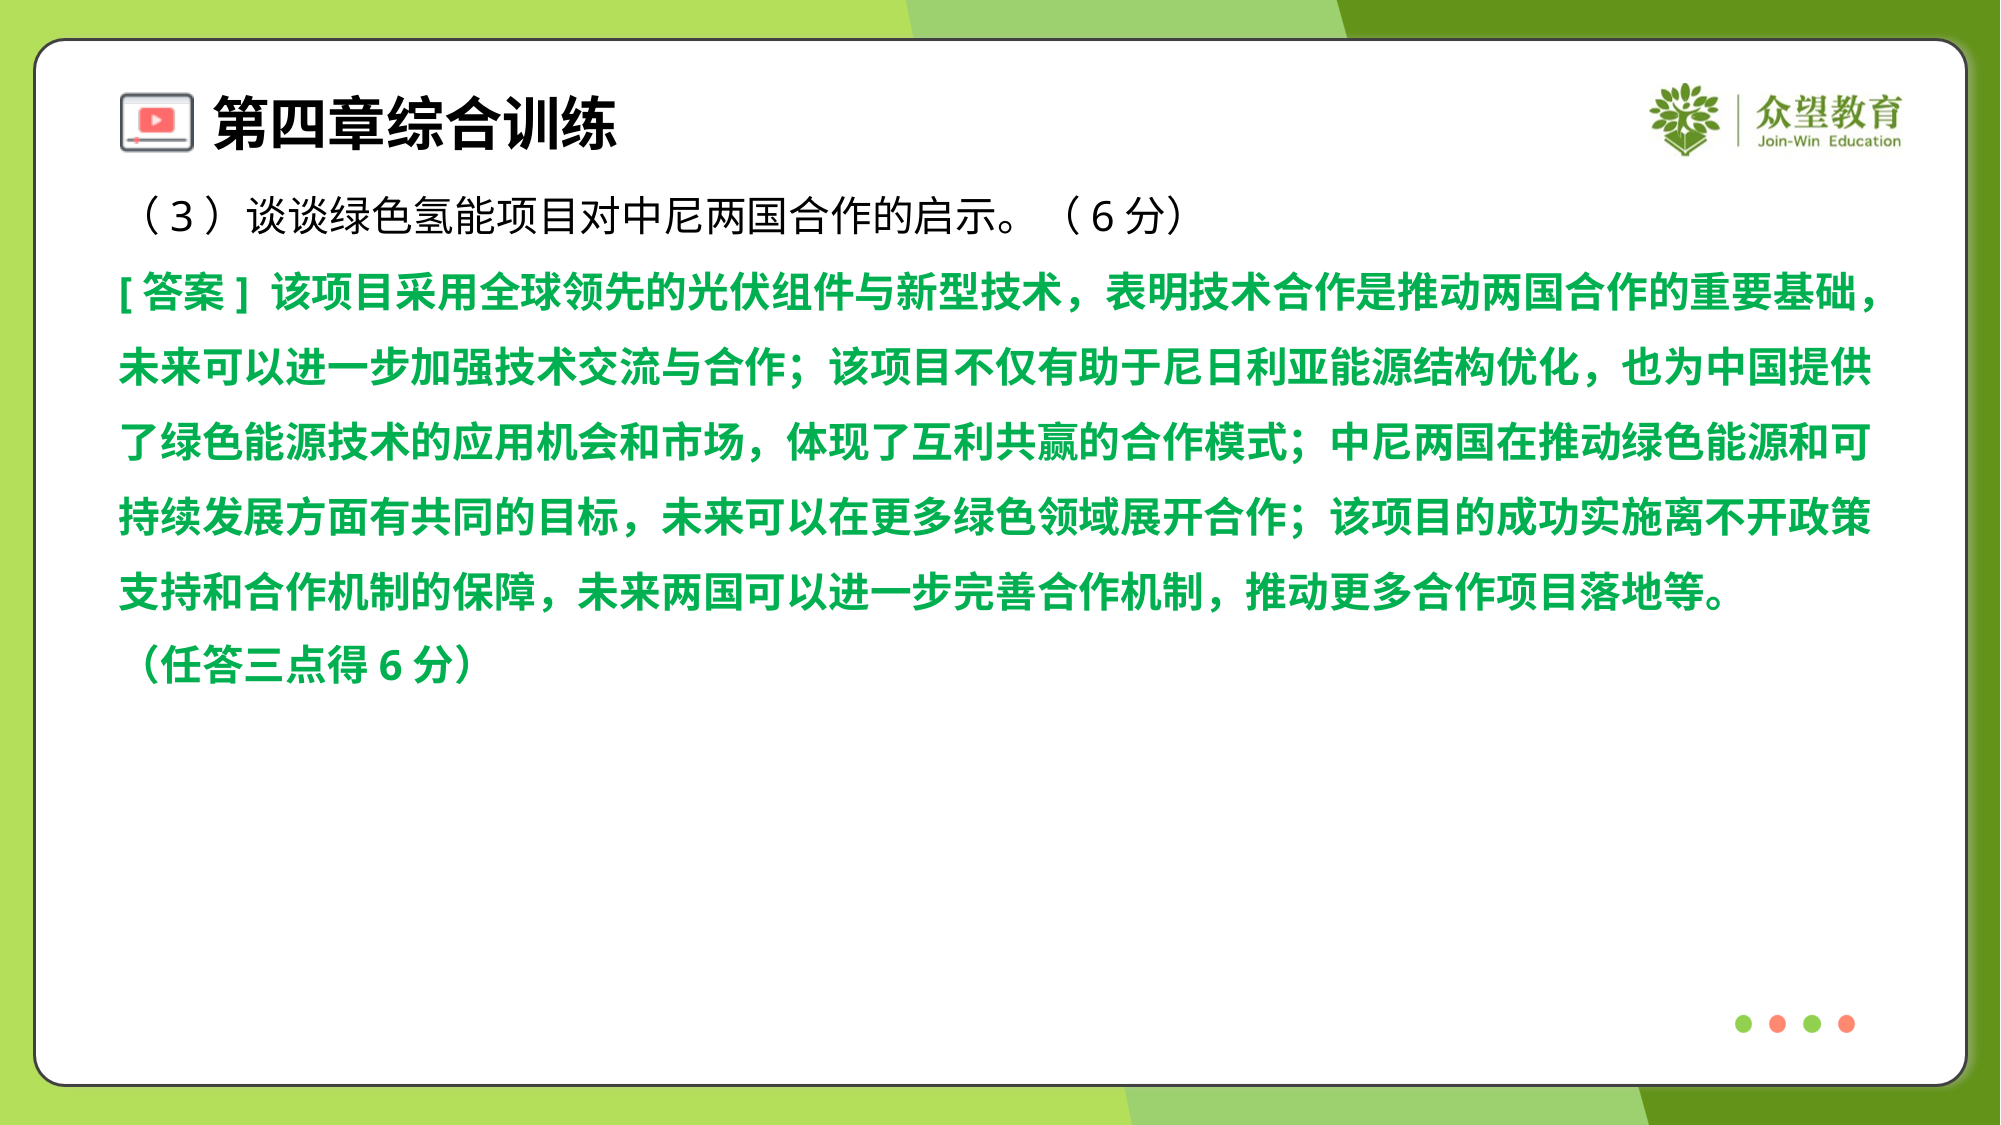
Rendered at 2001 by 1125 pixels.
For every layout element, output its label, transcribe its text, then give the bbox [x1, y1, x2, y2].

text_box [答案] 该项目采用全球领先的光伏组件与新型技术，表明技术合作是推动两国合作的重要基础， 未来可以进一步加强技术交流与合作；该项目不仅有助于尼日利亚能源结构优化，也为中国提供 了绿色能源技术的应用机会和市场，体现了互利共赢的合作模式；中尼两国在推动绿色能源和可 持续发展方面有共同的目标，未来可以在更多绿色领域展开合作；该项目的成功实施离不开政策 支持和合作机制的保障，未来两国可以进一步完善合作机制，推动更多合作项目落地等。 （任答三点得6分） [118, 240, 1883, 682]
picture [0, 0, 2000, 1125]
text_box （3）谈谈绿色氢能项目对中尼两国合作的启示。（6分） [118, 164, 1883, 232]
